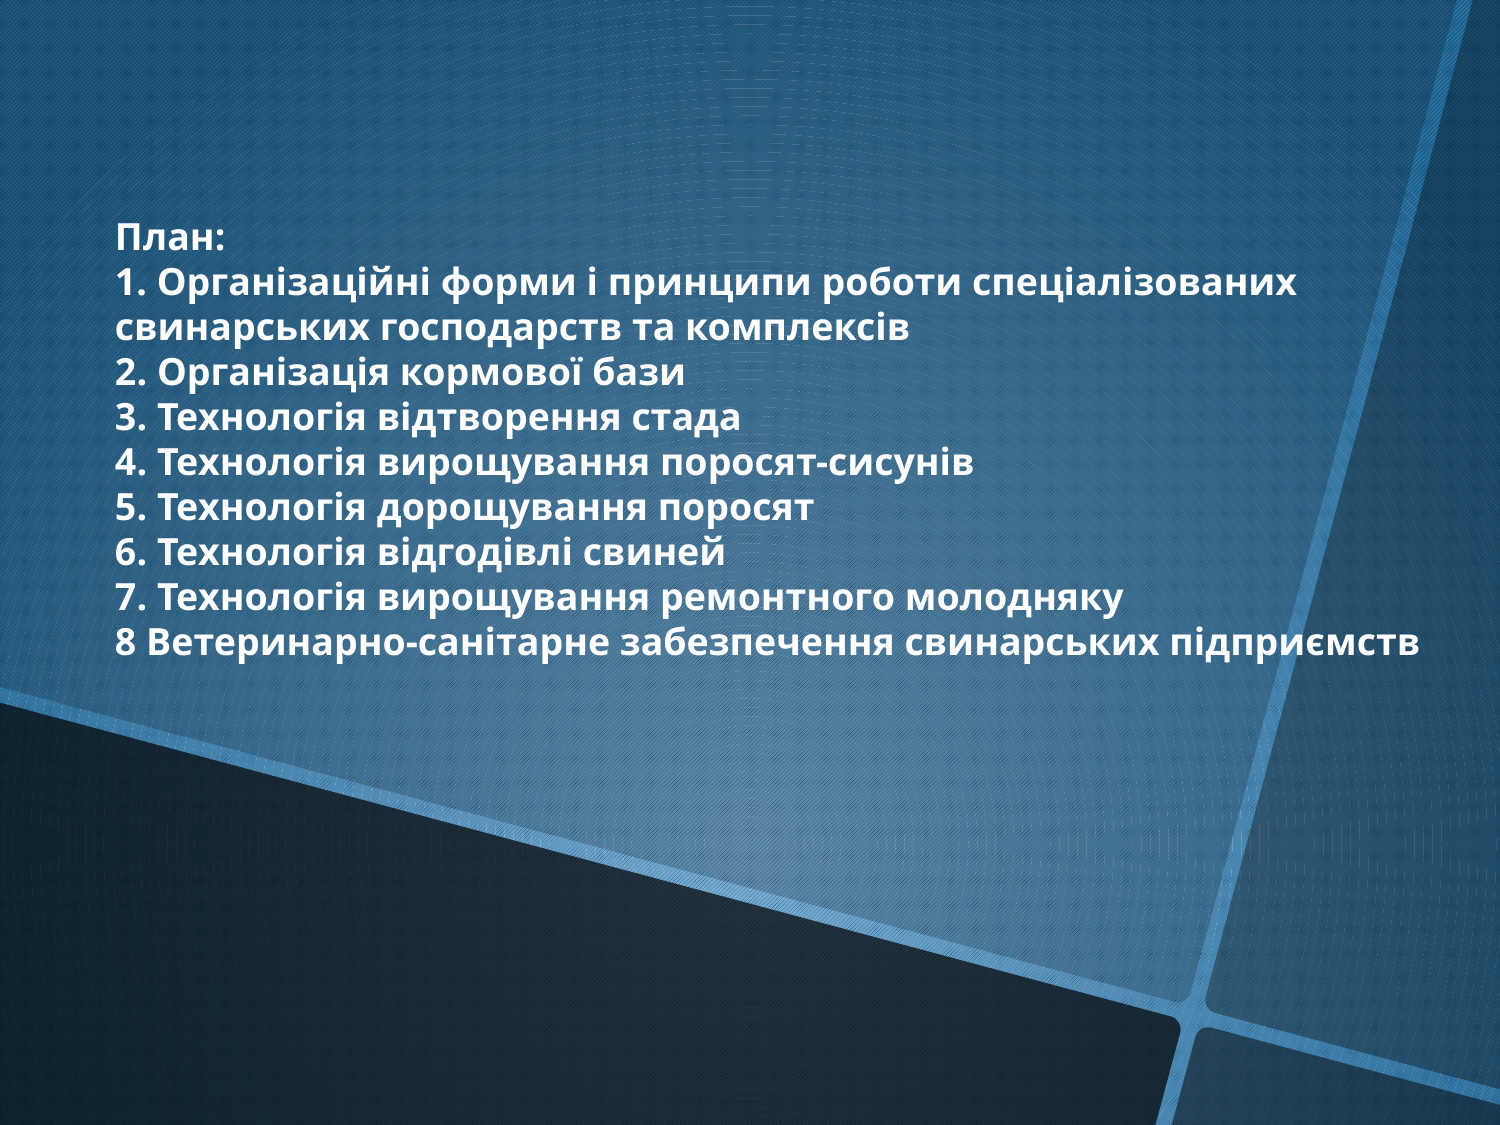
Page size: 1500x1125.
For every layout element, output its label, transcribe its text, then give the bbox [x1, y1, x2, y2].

text_box План: 1. Організаційні форми і принципи роботи спеціалізованих свинарських господарств та комплексів 2. Організація кормової бази 3. Технологія відтворення стада 4. Технологія вирощування поросят-сисунів 5. Технологія дорощування поросят 6. Технологія відгодівлі свиней 7. Технологія вирощування ремонтного молодняку 8 Ветеринарно-санітарне забезпечення свинарських підприємств [100, 160, 1447, 671]
